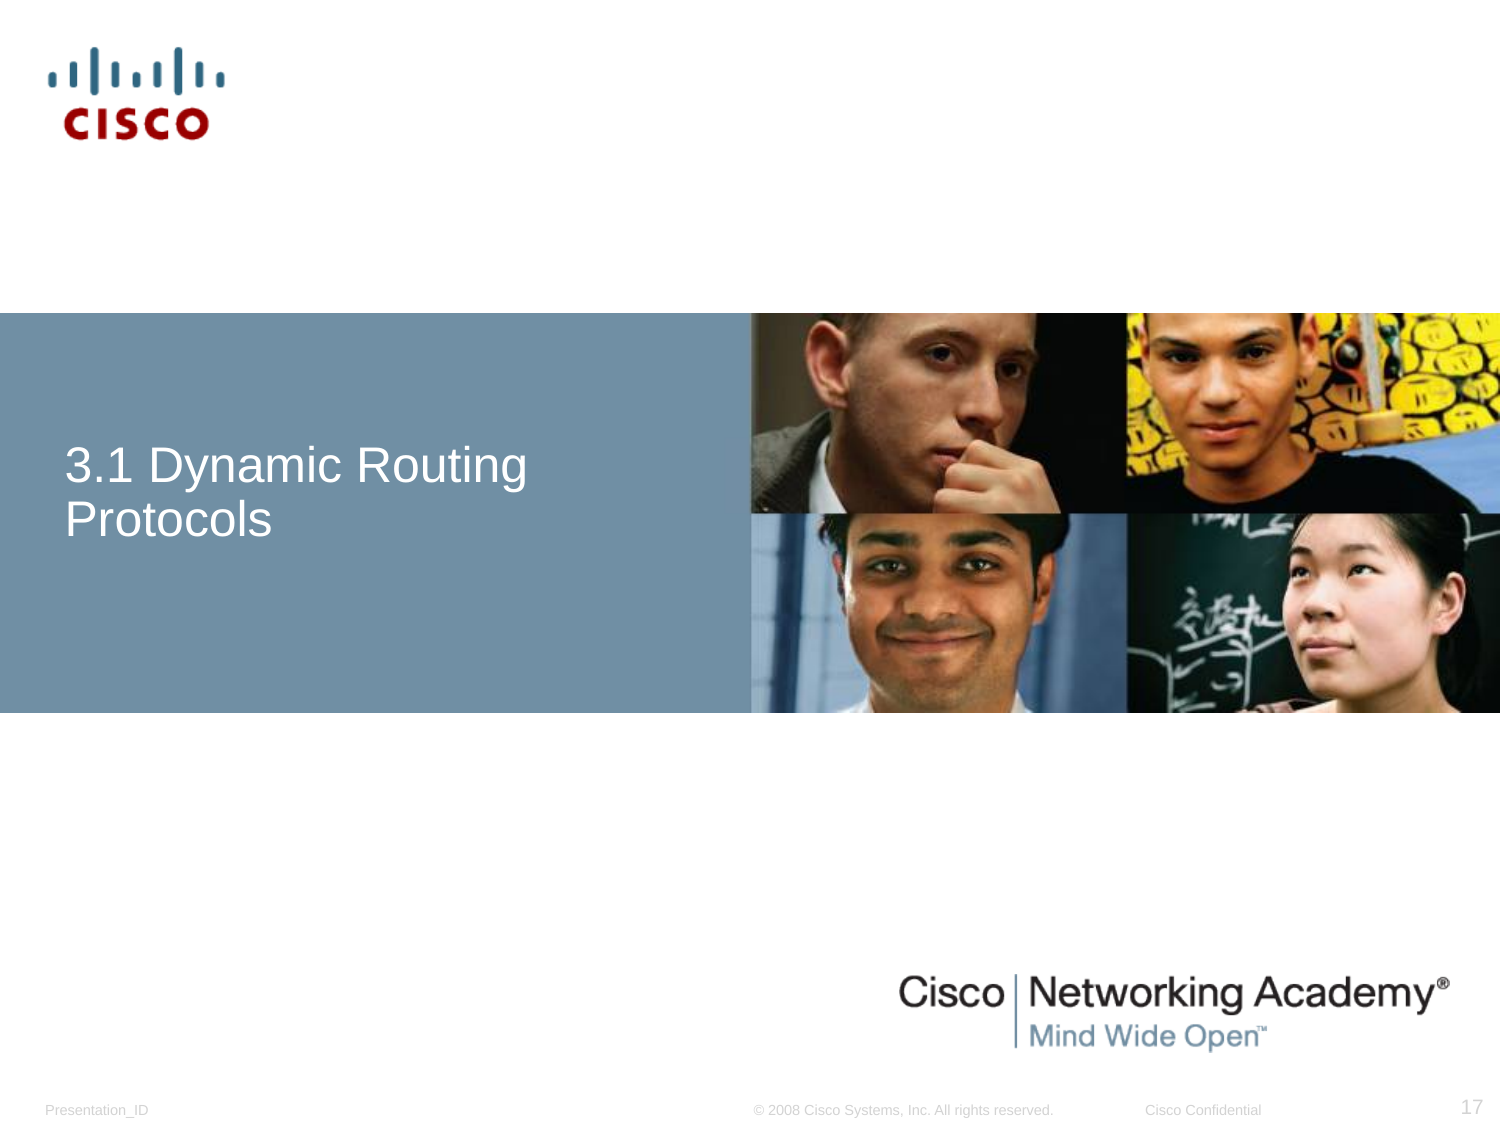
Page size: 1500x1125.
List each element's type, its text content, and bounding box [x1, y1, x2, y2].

picture [0, 313, 1500, 713]
title 3.1 Dynamic Routing Protocols [51, 371, 742, 615]
picture [899, 974, 1450, 1053]
picture [40, 19, 233, 168]
